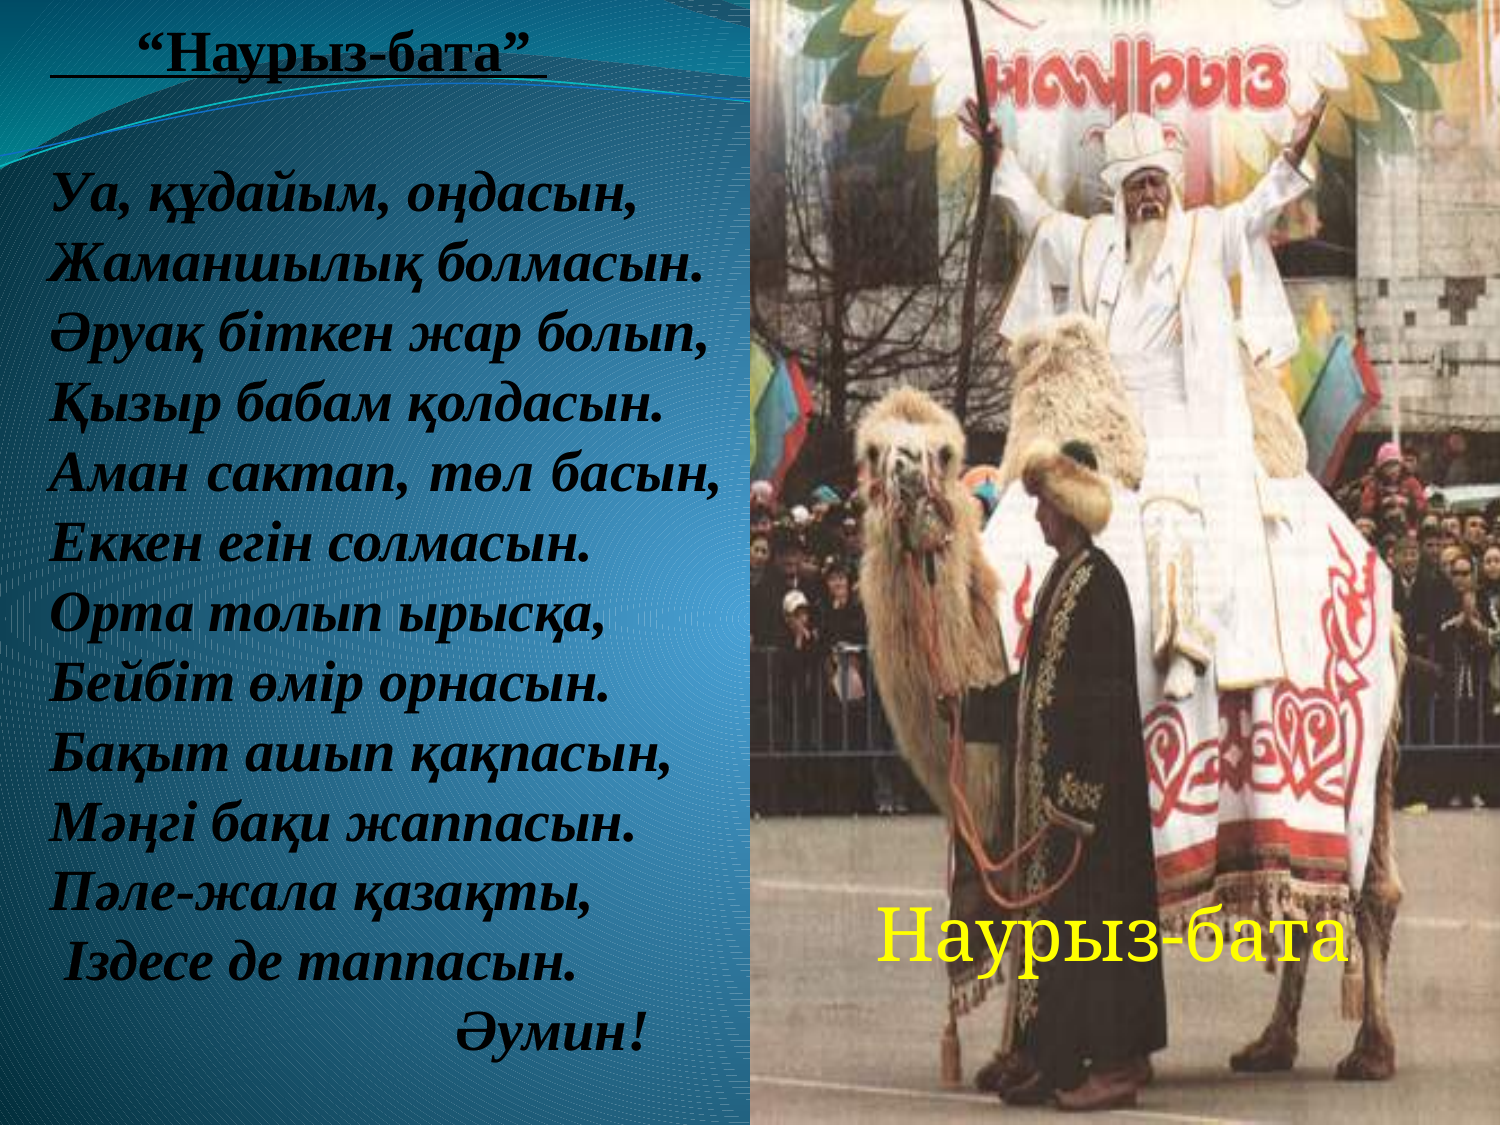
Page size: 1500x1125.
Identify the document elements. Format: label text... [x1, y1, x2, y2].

picture [749, 0, 1500, 1125]
text_box “Наурыз-бата” Уа, құдайым, оңдасын, Жаманшылық болмасын. Әруақ біткен жар болып, Қызыр бабам қолдасын. Аман сактап, төл басын, Еккен егін солмасын. Орта толып ырысқа, Бейбіт өмір орнасын. Бақыт ашып қақпасын, Мәңгі бақи жаппасын. Пәле-жала қазақты, Іздесе де таппасын. Әумин! [35, 5, 739, 1070]
